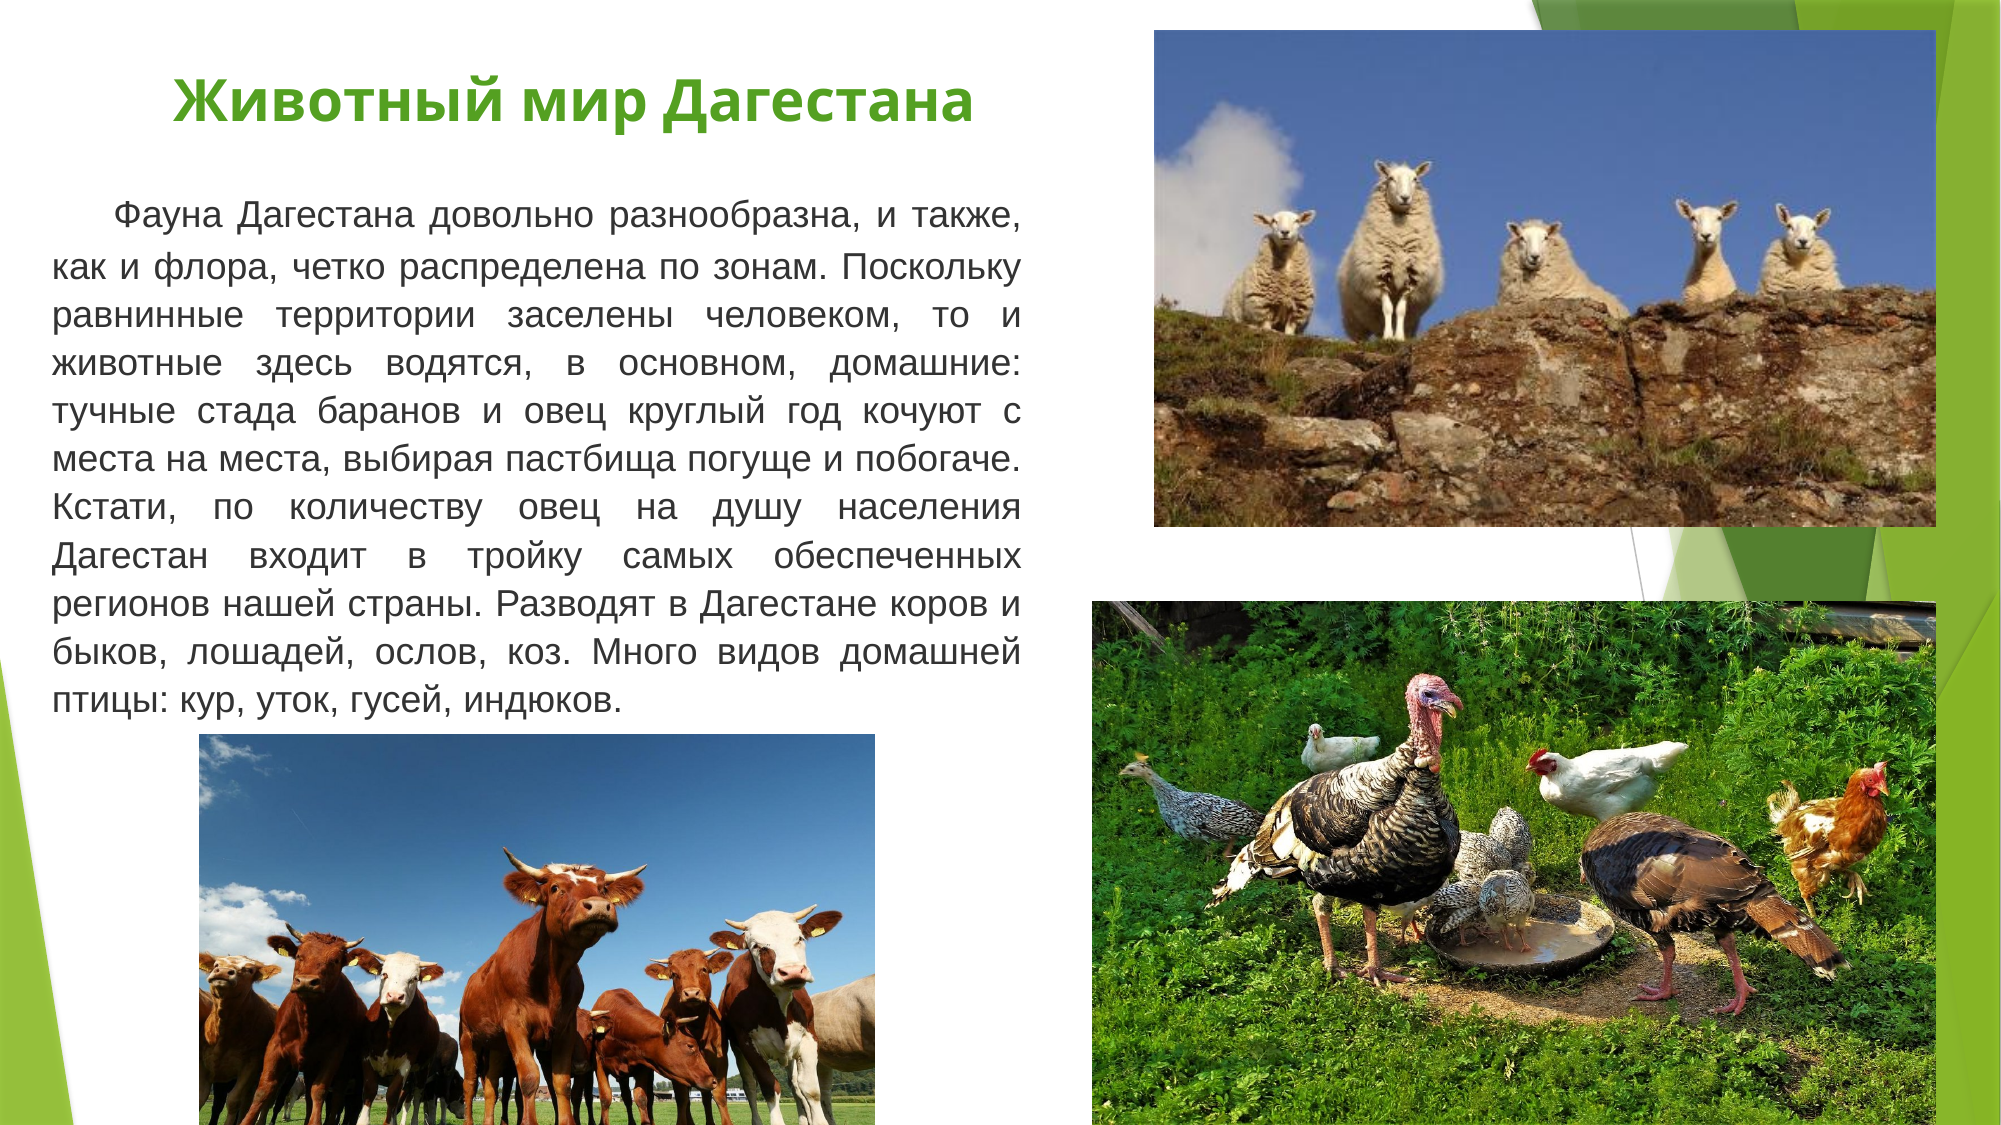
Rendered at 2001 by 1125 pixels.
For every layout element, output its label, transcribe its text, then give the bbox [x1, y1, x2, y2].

text_box Животный мир Дагестана Фауна Дагестана довольно разнообразна, и также, как и флора, четко распределена по зонам. Поскольку равнинные территории заселены человеком, то и животные здесь водятся, в основном, домашние: тучные стада баранов и овец круглый год кочуют с места на места, выбирая пастбища погуще и побогаче. Кстати, по количеству овец на душу населения Дагестан входит в тройку самых обеспеченных регионов нашей страны. Разводят в Дагестане коров и быков, лошадей, ослов, коз. Много видов домашней птицы: кур, уток, гусей, индюков. [37, 50, 1038, 728]
picture [1091, 600, 1937, 1125]
picture [1153, 29, 1937, 527]
picture [199, 733, 875, 1125]
